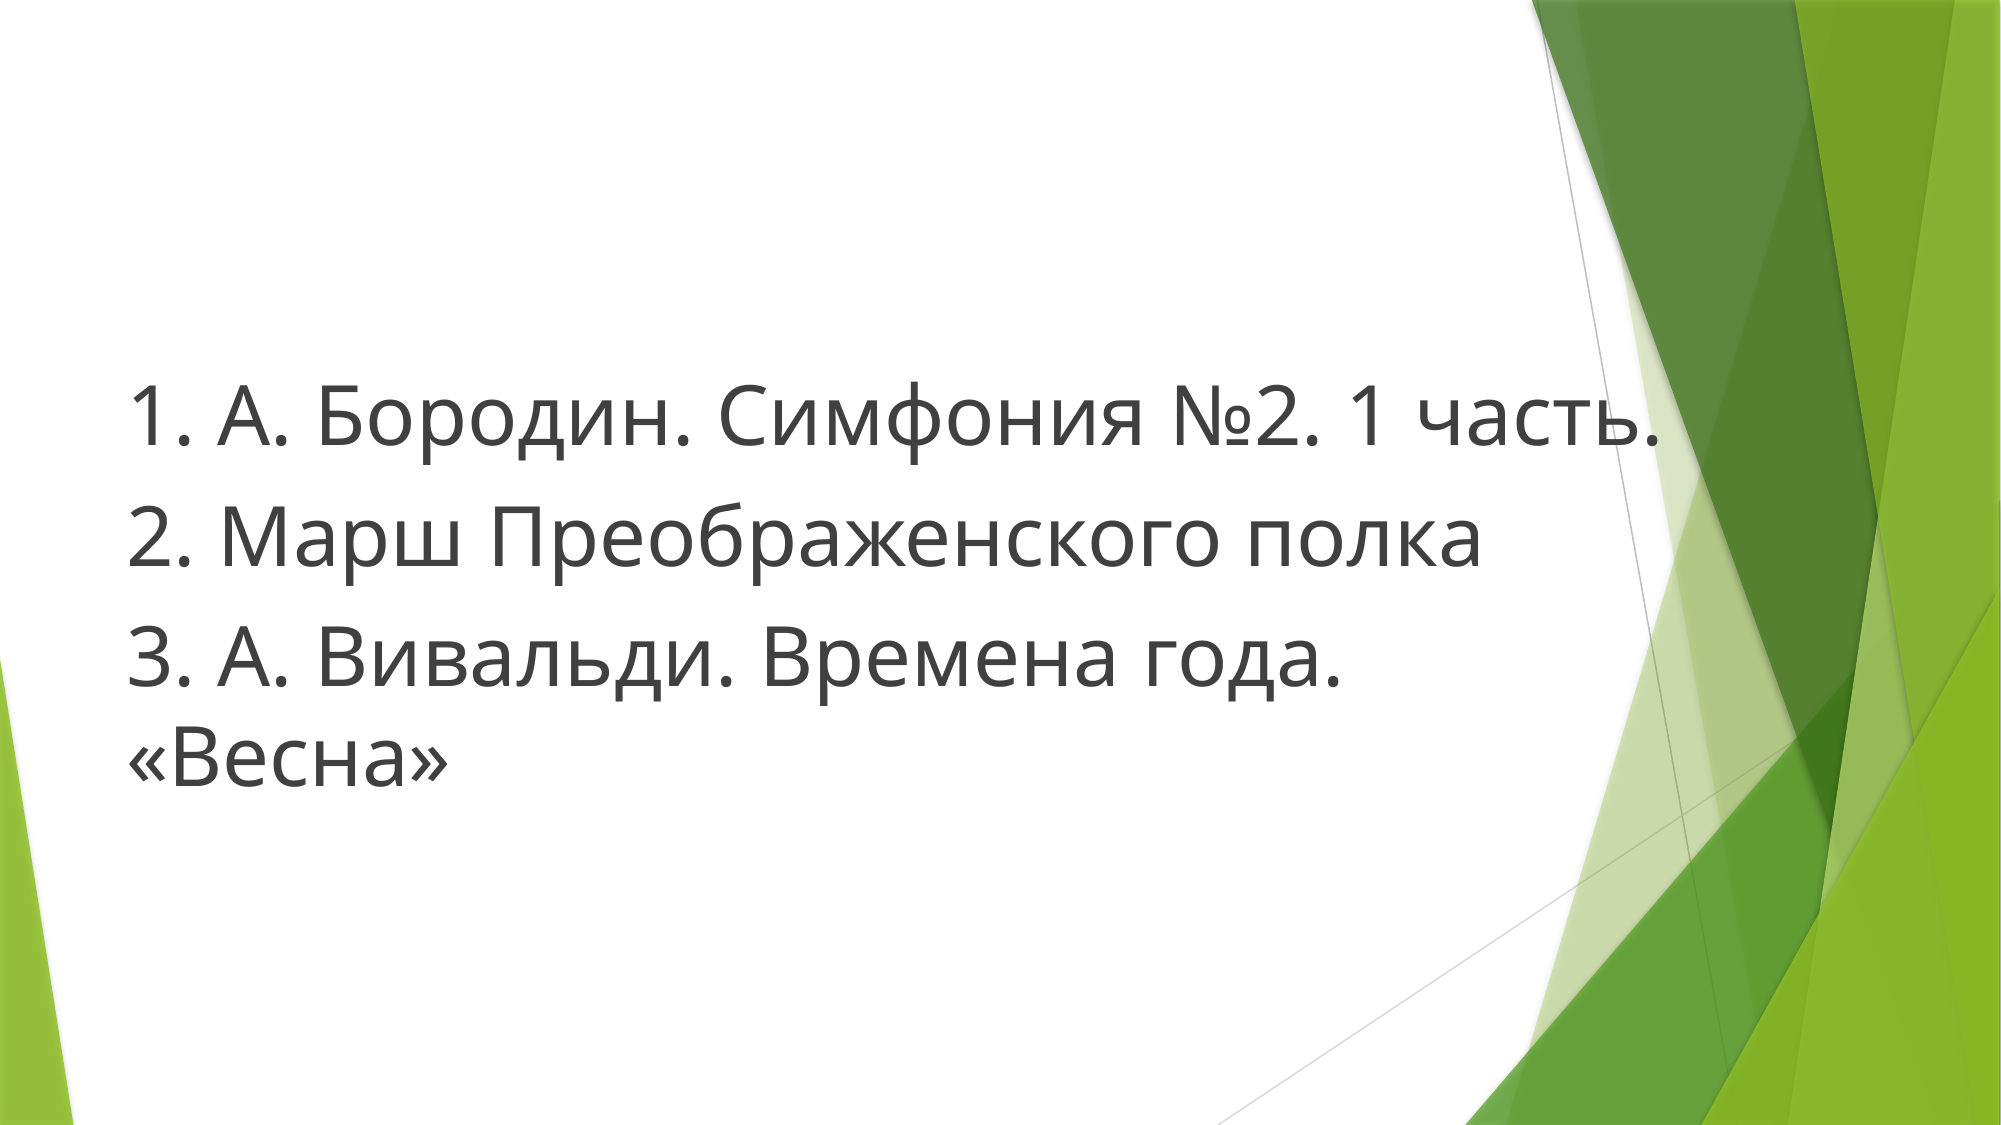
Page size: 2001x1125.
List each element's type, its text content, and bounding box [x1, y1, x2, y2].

list 1. А. Бородин. Симфония №2. 1 часть. 2. Марш Преображенского полка 3. А. Вивальди. Времена года. «Весна» [111, 354, 1687, 992]
